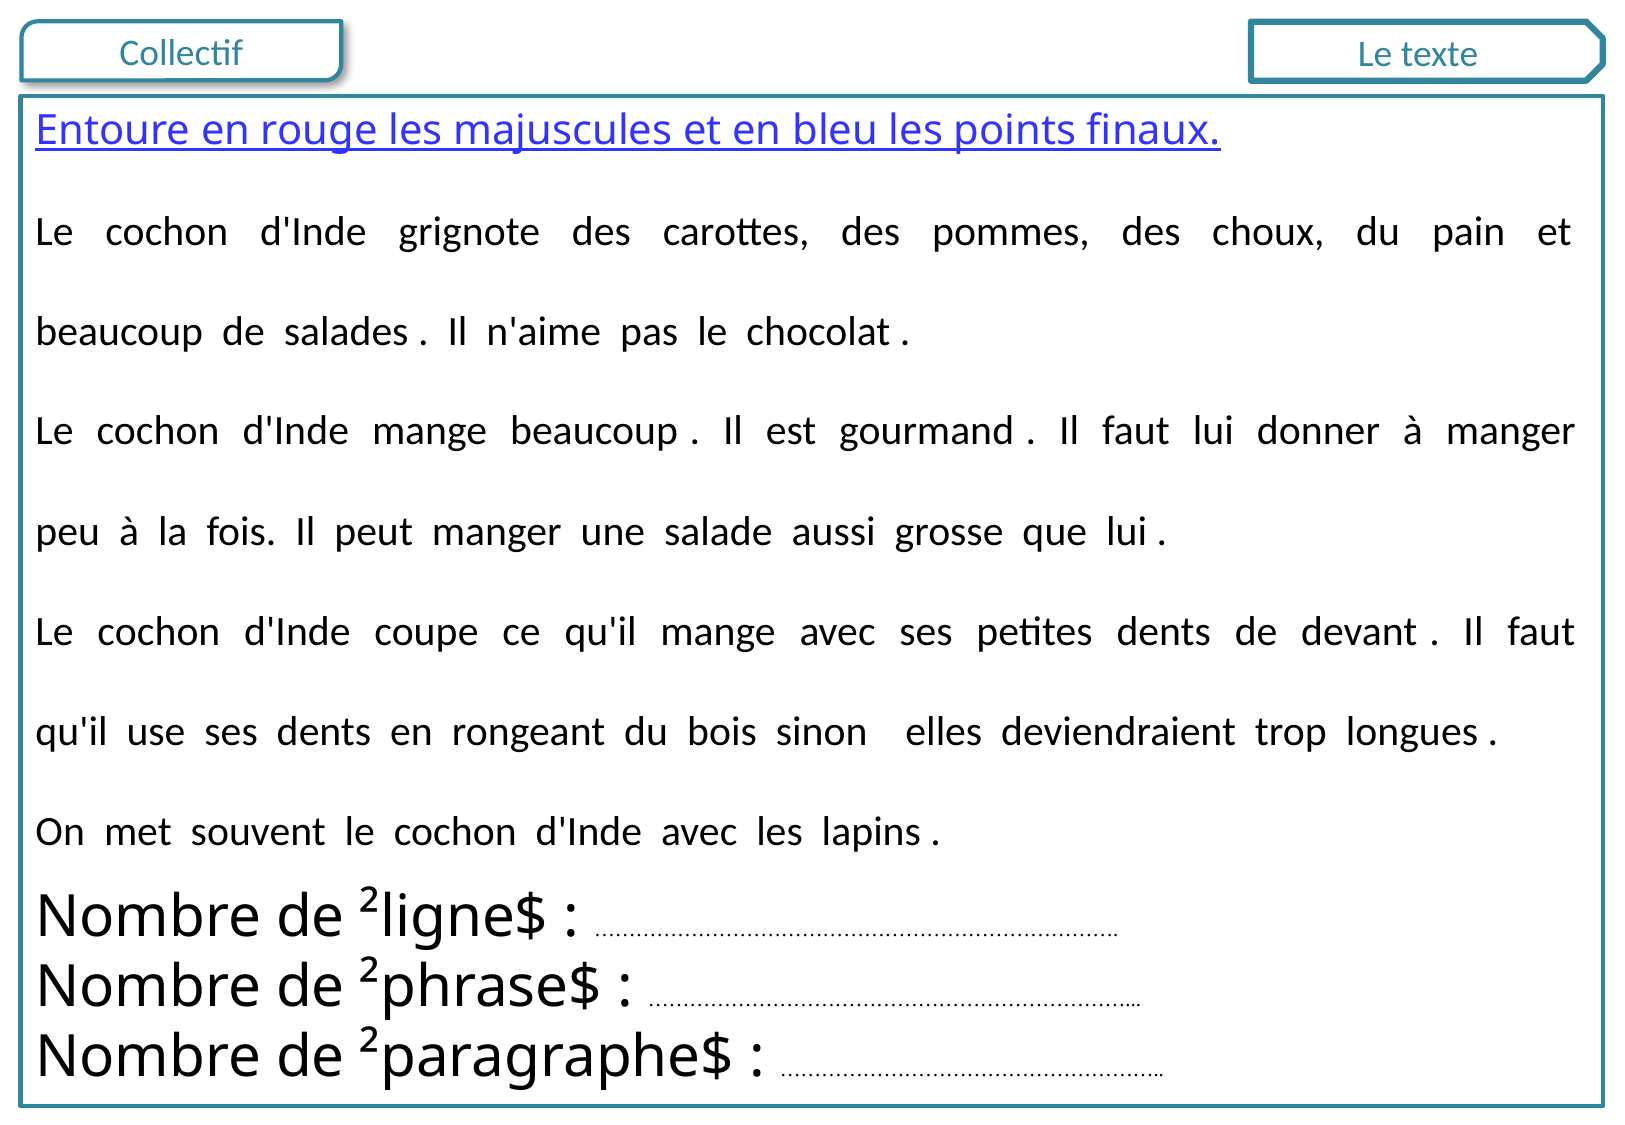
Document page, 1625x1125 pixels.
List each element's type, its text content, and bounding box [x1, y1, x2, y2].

list Le texte [1251, 21, 1585, 81]
list Entoure en rouge les majuscules et en bleu les points finaux. Le cochon d'Inde grignote des carottes, des pommes, des choux, du pain et beaucoup de salades . Il n'aime pas le chocolat . Le cochon d'Inde mange beaucoup . Il est gourmand . Il faut lui donner à manger peu à la fois. Il peut manger une salade aussi grosse que lui . Le cochon d'Inde coupe ce qu'il mange avec ses petites dents de devant . Il faut qu'il use ses dents en rongeant du bois sinon elles deviendraient trop longues . On met souvent le cochon d'Inde avec les lapins . Nombre de ²ligne$ : …………………………………………………………………. Nombre de ²phrase$ : ……………………………………………………………... Nombre de ²paragraphe$ : ……………………………………………….. [18, 94, 1605, 1108]
